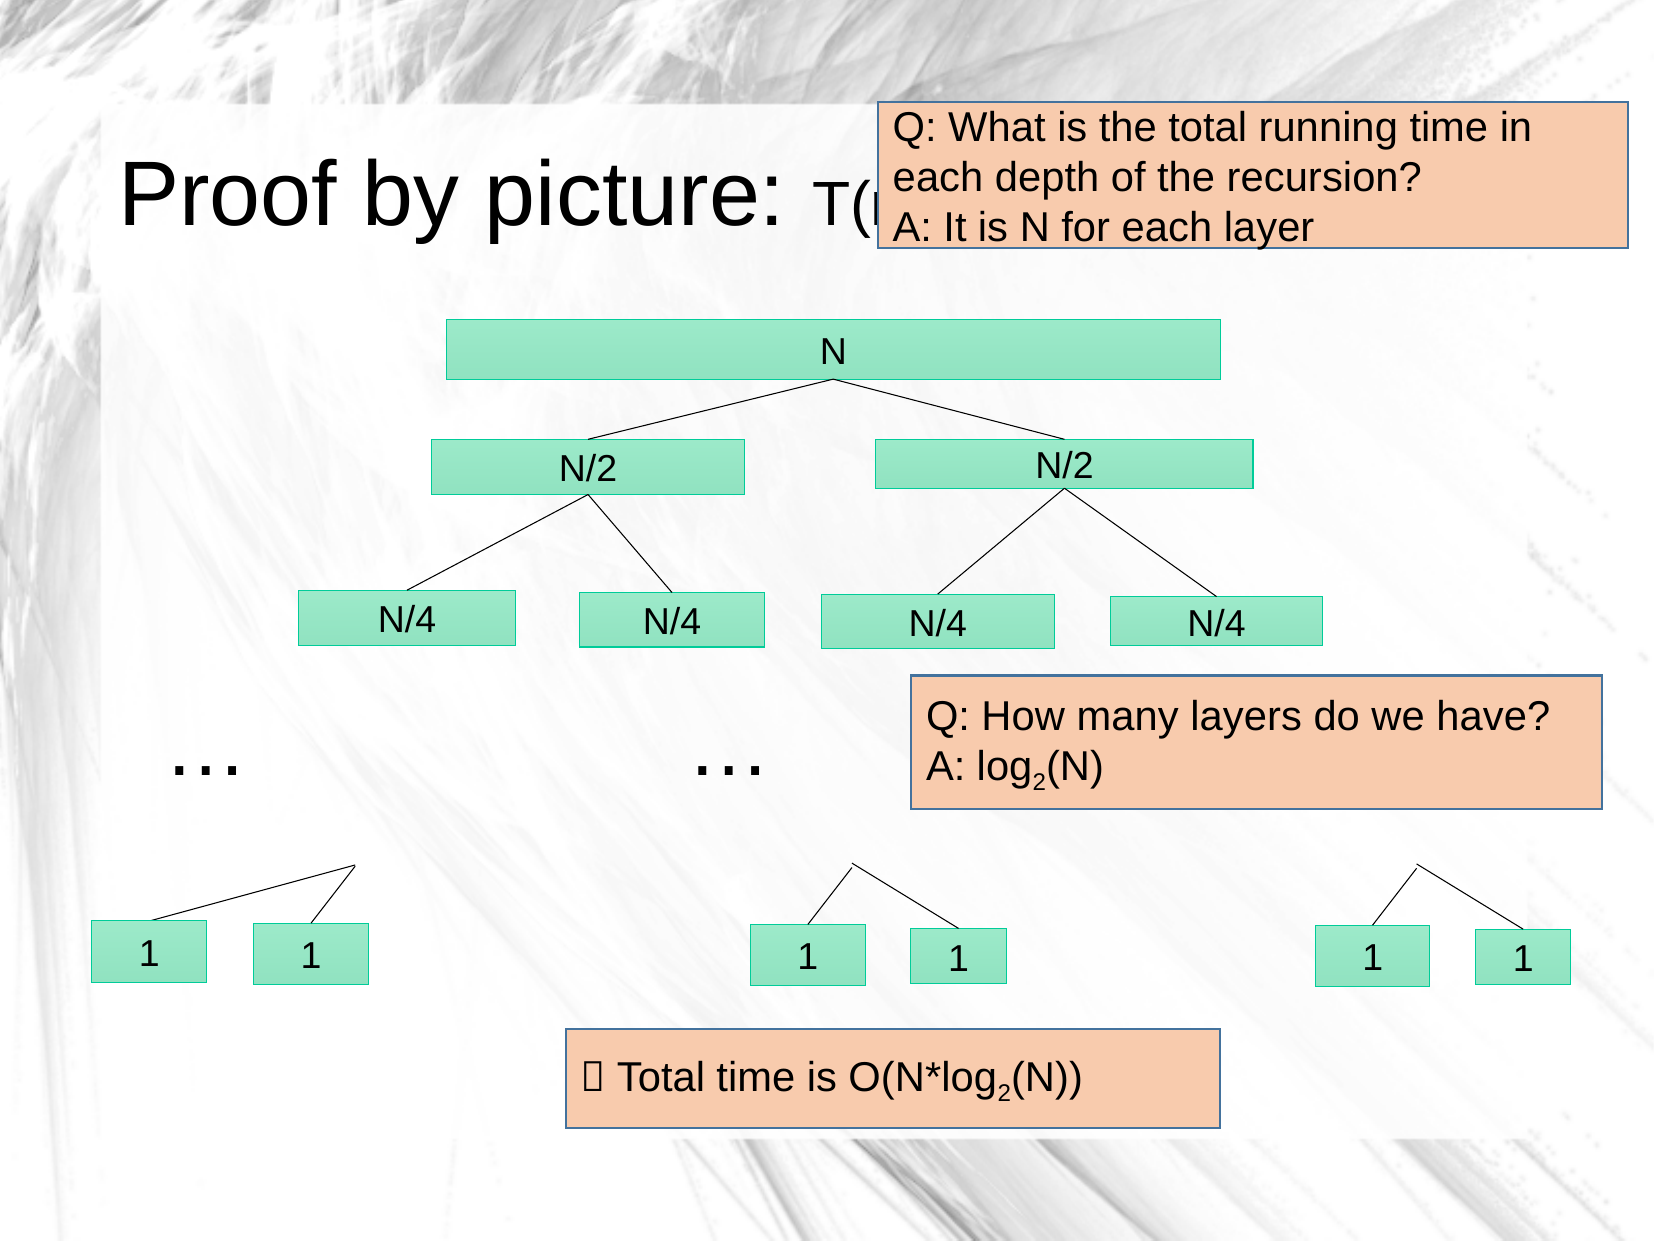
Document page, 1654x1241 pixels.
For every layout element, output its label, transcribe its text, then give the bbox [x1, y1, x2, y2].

text_box  Total time is O(N*log2(N)) [565, 1028, 1220, 1128]
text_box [937, 488, 1064, 595]
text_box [833, 379, 1065, 440]
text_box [149, 865, 356, 922]
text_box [851, 863, 959, 929]
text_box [807, 867, 851, 925]
text_box Q: How many layers do we have? A: log2(N) [911, 675, 1602, 809]
text_box 1 [91, 920, 207, 983]
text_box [1064, 488, 1217, 597]
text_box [1416, 863, 1524, 930]
text_box 1 [1475, 929, 1571, 985]
text_box N/4 [579, 592, 765, 648]
picture [0, 0, 1654, 1241]
text_box N [446, 319, 1221, 380]
title Proof by picture: T(n) = 2T(n/2) + O(n) [118, 112, 1504, 278]
text_box 1 [910, 928, 1007, 984]
text_box N/4 [298, 590, 516, 646]
text_box N/2 [431, 439, 745, 495]
text_box 1 [750, 924, 866, 986]
text_box 1 [253, 923, 369, 985]
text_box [406, 494, 588, 591]
text_box Q: What is the total running time in each depth of the recursion? A: It is N for each layer [877, 101, 1628, 249]
text_box … … ... [149, 684, 1559, 900]
text_box 1 [1315, 925, 1430, 987]
text_box N/2 [875, 439, 1254, 489]
text_box N/4 [1110, 596, 1323, 646]
text_box N/4 [821, 594, 1055, 649]
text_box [1372, 868, 1416, 926]
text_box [588, 379, 833, 440]
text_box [588, 494, 673, 593]
